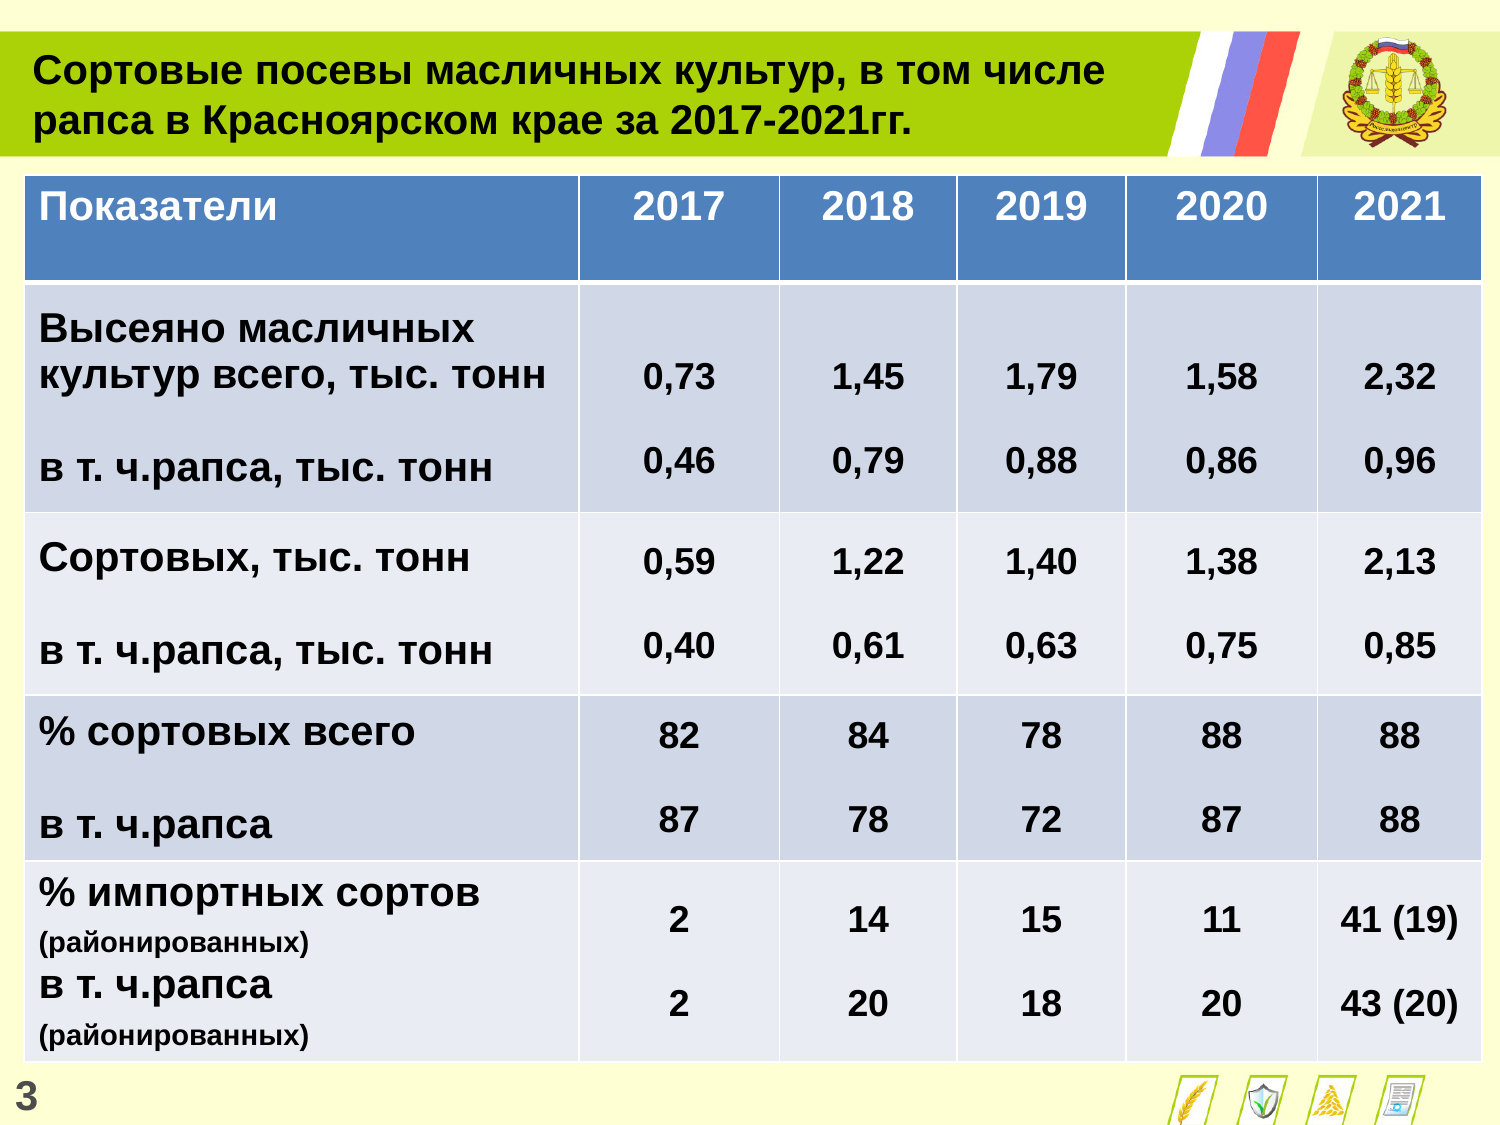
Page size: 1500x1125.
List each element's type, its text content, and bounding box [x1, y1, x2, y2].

table_cell 88 87 [1127, 696, 1317, 860]
table_cell 15 18 [958, 862, 1125, 1061]
table_cell 41 (19) 43 (20) [1318, 862, 1481, 1061]
table_cell 1,45 0,79 [780, 285, 956, 512]
table_header Показатели [25, 176, 578, 280]
table_cell % сортовых всего в т. ч.рапса [25, 696, 578, 860]
table_cell 14 20 [780, 862, 956, 1061]
table_cell 2 2 [580, 862, 779, 1061]
table_cell 2,32 0,96 [1318, 285, 1481, 512]
table_cell Сортовых, тыс. тонн в т. ч.рапса, тыс. тонн [25, 513, 578, 694]
table_header 2020 [1127, 176, 1317, 280]
table_cell 0,73 0,46 [580, 285, 779, 512]
picture [0, 0, 1500, 1125]
table_cell 88 88 [1318, 696, 1481, 860]
table_cell 78 72 [958, 696, 1125, 860]
table_header 2017 [580, 176, 779, 280]
table_cell 82 87 [580, 696, 779, 860]
table_cell 11 20 [1127, 862, 1317, 1061]
table_header 2018 [780, 176, 956, 280]
slide_number 3 [0, 1075, 89, 1112]
table_cell 84 78 [780, 696, 956, 860]
table_cell 1,38 0,75 [1127, 513, 1317, 694]
table_header 2019 [958, 176, 1125, 280]
table_cell 1,22 0,61 [780, 513, 956, 694]
table_cell Высеяно масличных культур всего, тыс. тонн в т. ч.рапса, тыс. тонн [25, 285, 578, 512]
list Сортовые посевы масличных культур, в том числе рапса в Красноярском крае за 2017-2021гг. [17, 31, 1202, 155]
table_cell 1,58 0,86 [1127, 285, 1317, 512]
table_cell 0,59 0,40 [580, 513, 779, 694]
table_cell 1,79 0,88 [958, 285, 1125, 512]
table_cell 2,13 0,85 [1318, 513, 1481, 694]
table_cell % импортных сортов (районированных) в т. ч.рапса (районированных) [25, 862, 578, 1061]
table_cell 1,40 0,63 [958, 513, 1125, 694]
table_header 2021 [1318, 176, 1481, 280]
